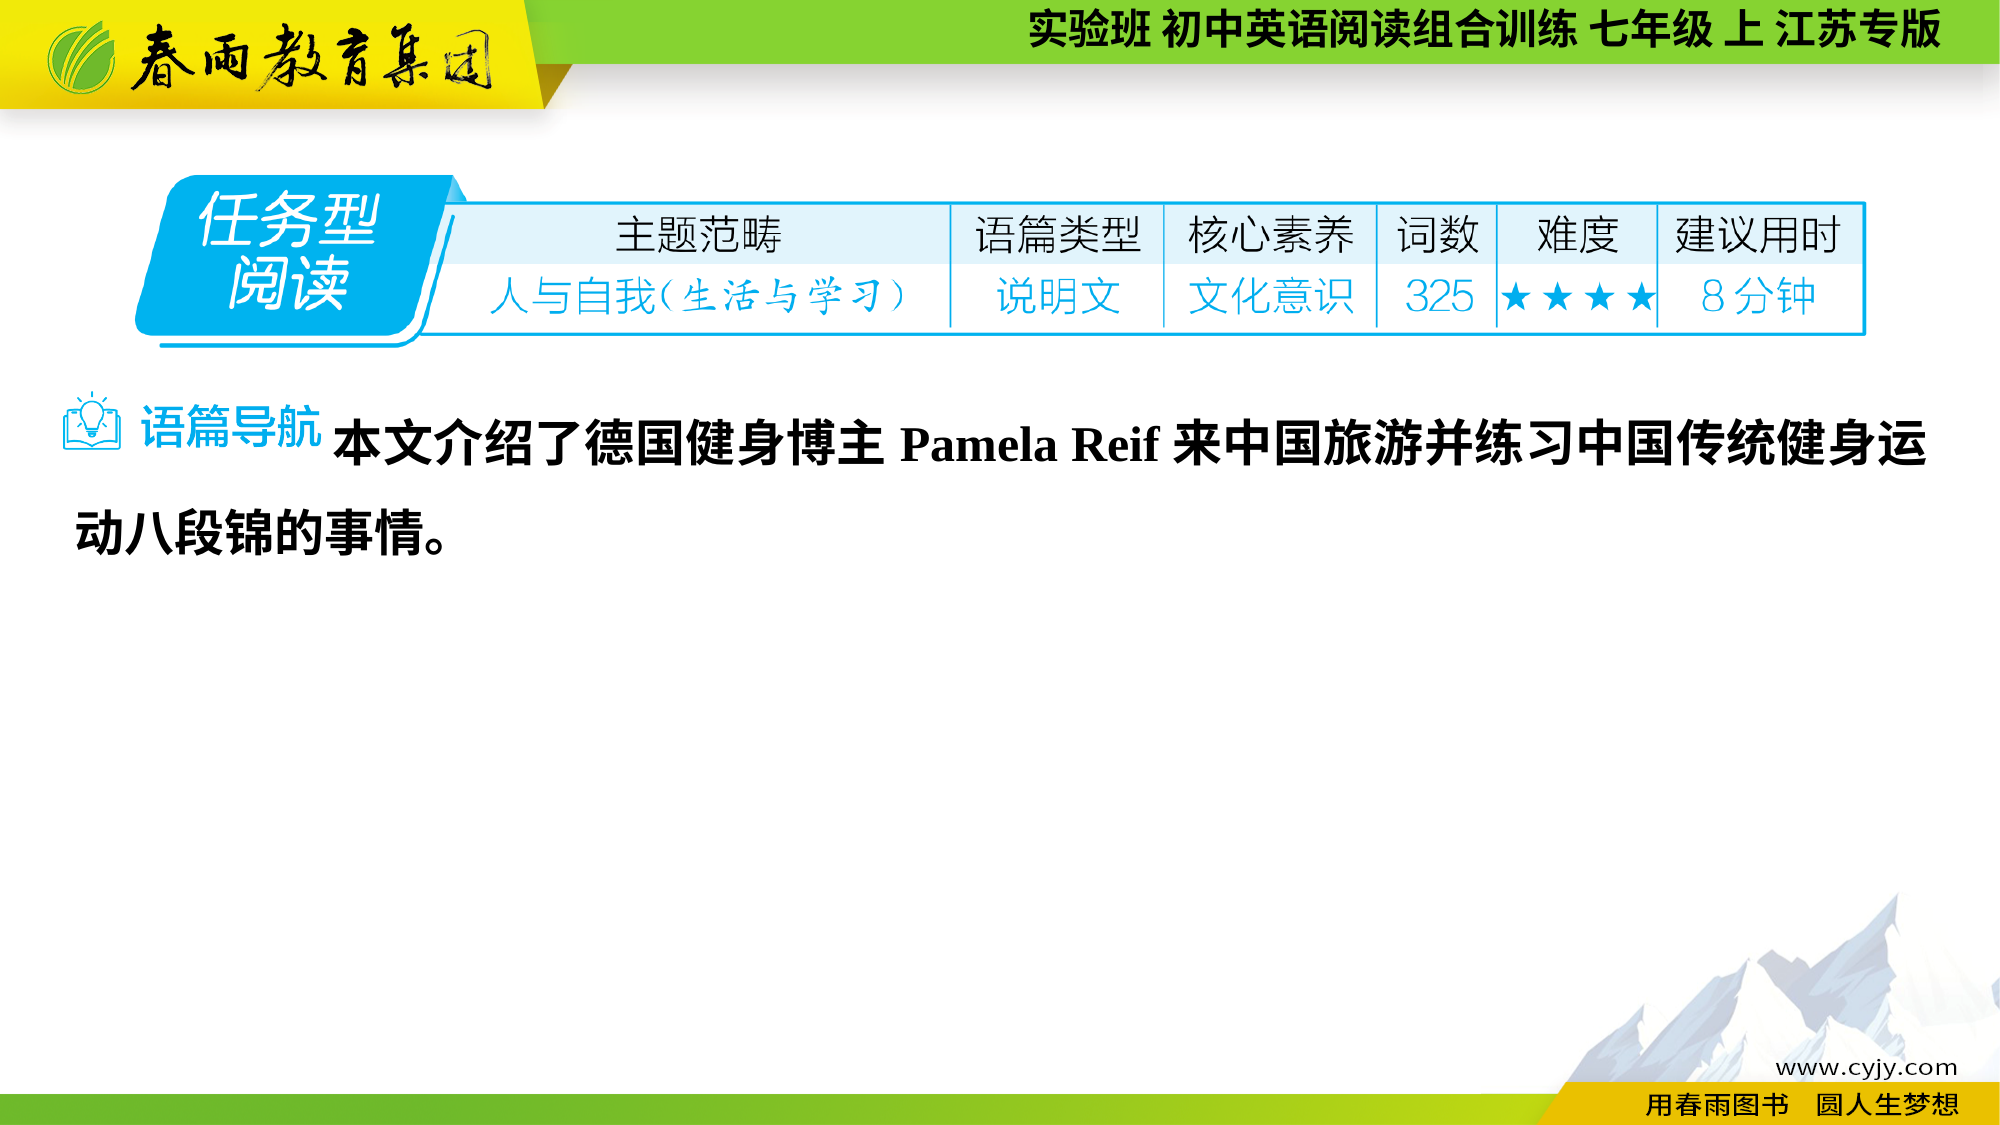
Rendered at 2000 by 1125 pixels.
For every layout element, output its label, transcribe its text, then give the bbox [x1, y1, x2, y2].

picture [0, 0, 2000, 1125]
list 本文介绍了德国健身博主Pamela Reif来中国旅游并练习中国传统健身运动八段锦的事情。 [59, 373, 1944, 560]
